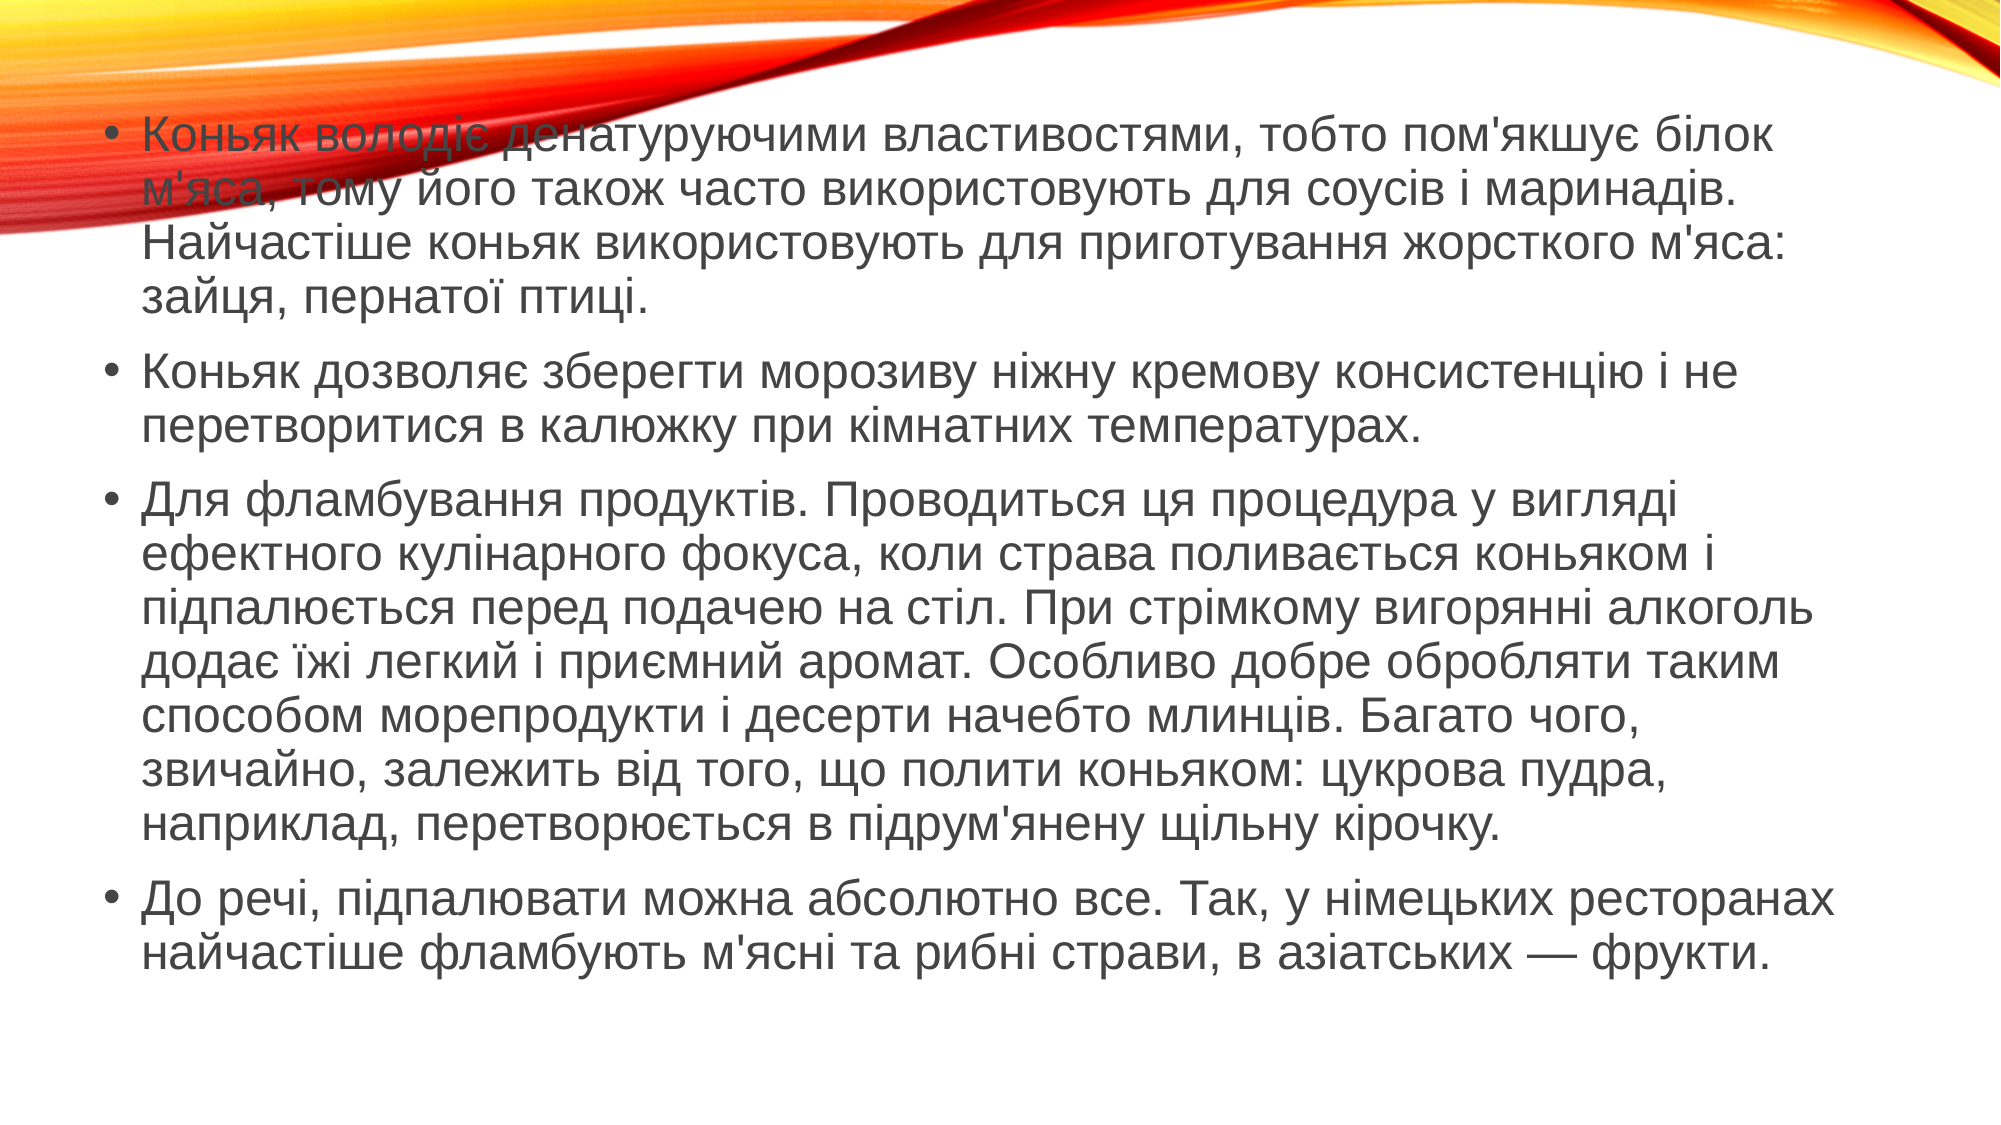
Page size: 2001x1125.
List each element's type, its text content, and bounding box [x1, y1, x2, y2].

list Коньяк володіє денатуруючими властивостями, тобто пом'якшує білок м'яса, тому його також часто використовують для соусів і маринадів. Найчастіше коньяк використовують для приготування жорсткого м'яса: зайця, пернатої птиці. Коньяк дозволяє зберегти морозиву ніжну кремову консистенцію і не перетворитися в калюжку при кімнатних температурах. Для фламбування продуктів. Проводиться ця процедура у вигляді ефектного кулінарного фокуса, коли страва поливається коньяком і підпалюється перед подачею на стіл. При стрімкому вигорянні алкоголь додає їжі легкий і приємний аромат. Особливо добре обробляти таким способом морепродукти і десерти начебто млинців. Багато чого, звичайно, залежить від того, що полити коньяком: цукрова пудра, наприклад, перетворюється в підрум'янену щільну кірочку. До речі, підпалювати можна абсолютно все. Так, у німецьких ресторанах найчастіше фламбують м'ясні та рибні страви, в азіатських — фрукти. [88, 100, 1864, 1076]
picture [0, 0, 2000, 237]
